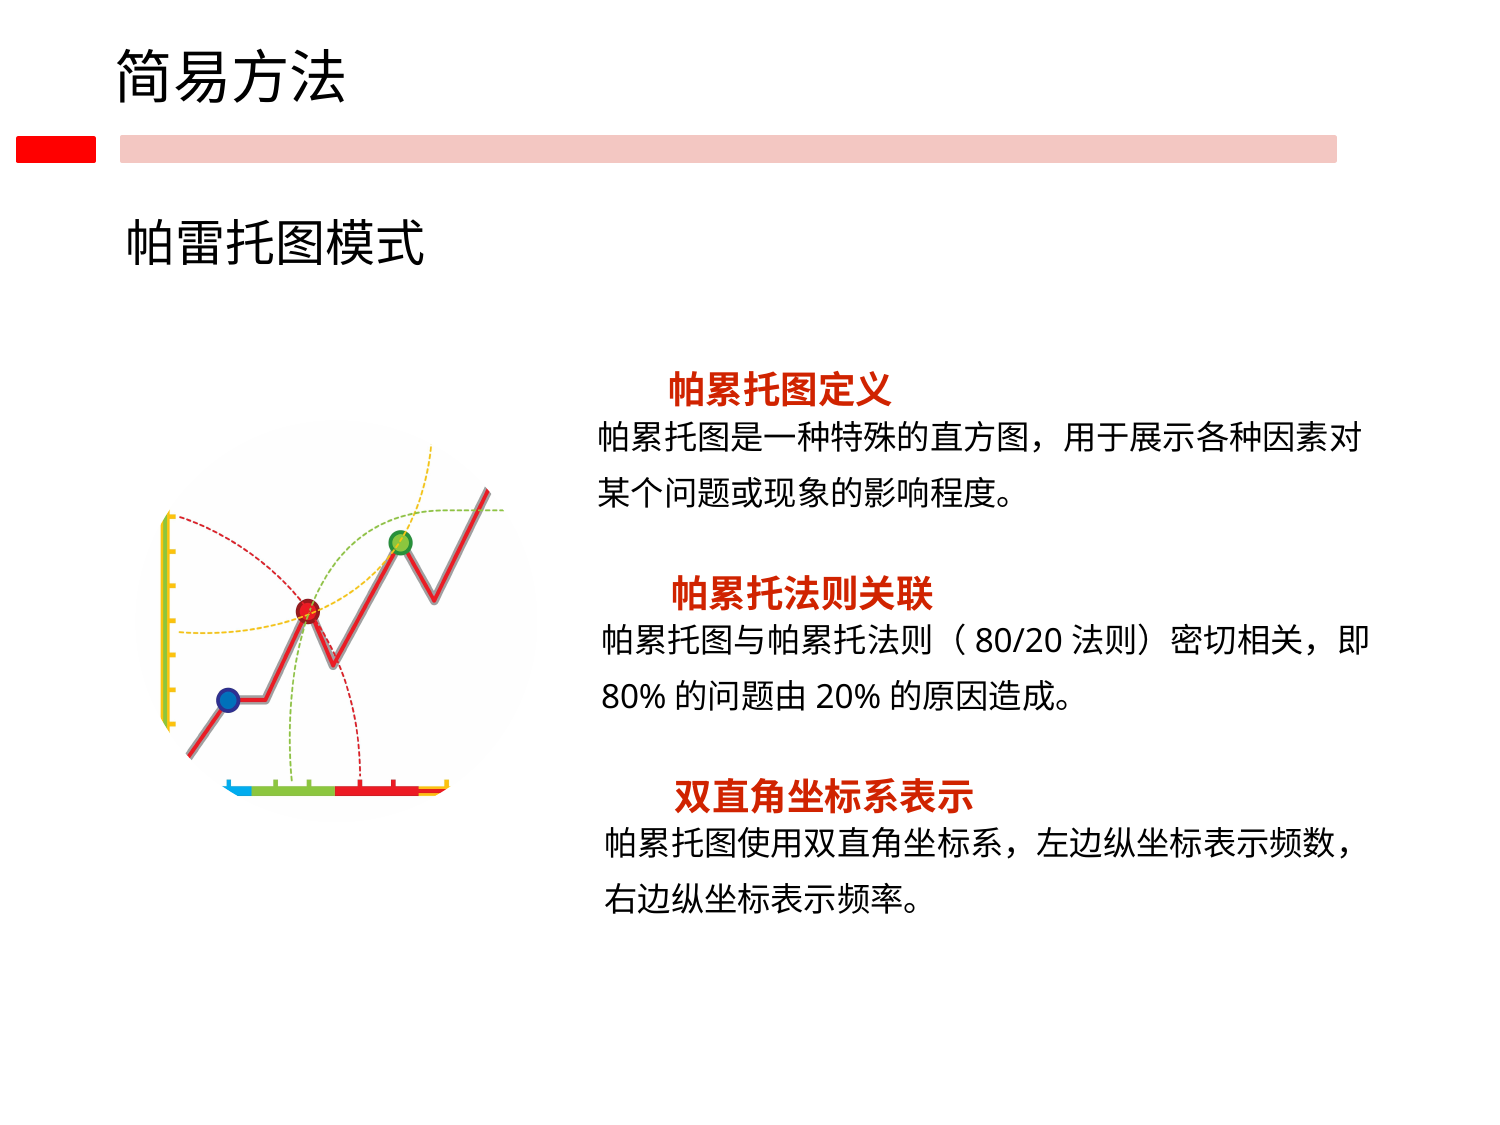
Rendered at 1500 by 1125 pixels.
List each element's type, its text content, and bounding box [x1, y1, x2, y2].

picture [135, 420, 538, 823]
text_box 简易方法 [100, 32, 1324, 118]
text_box 帕雷托图模式 [110, 173, 1442, 286]
text_box 帕累托图是一种特殊的直方图，用于展示各种因素对某个问题或现象的影响程度。 [583, 393, 1404, 499]
text_box 帕累托图与帕累托法则（80/20法则）密切相关，即80%的问题由20%的原因造成。 [587, 596, 1408, 702]
text_box 双直角坐标系表示 [660, 774, 1411, 799]
text_box 帕累托法则关联 [657, 571, 1408, 596]
text_box 帕累托图定义 [654, 368, 1404, 393]
text_box 帕累托图使用双直角坐标系，左边纵坐标表示频数，右边纵坐标表示频率。 [590, 799, 1411, 905]
